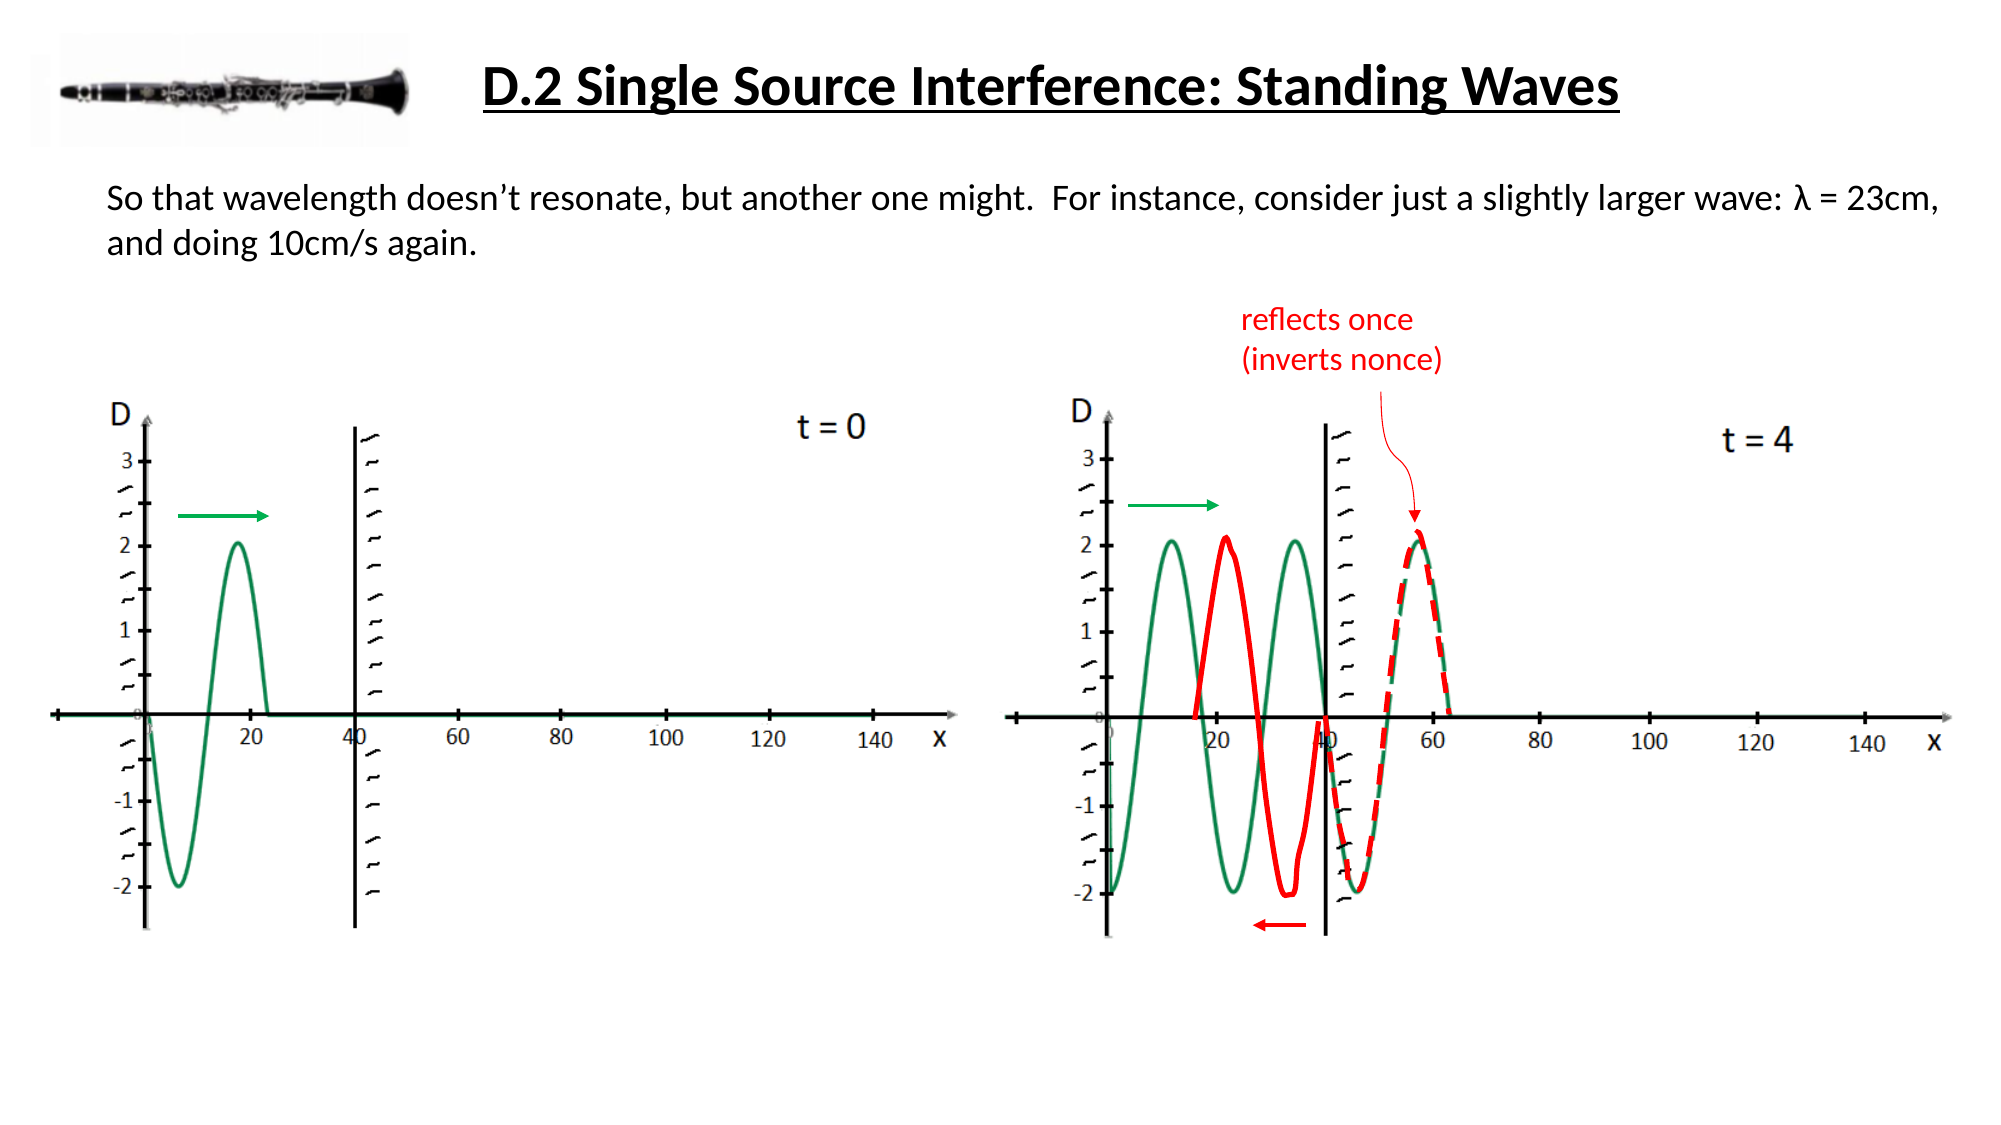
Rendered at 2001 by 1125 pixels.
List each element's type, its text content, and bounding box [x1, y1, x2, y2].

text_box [30, 27, 443, 147]
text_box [1332, 440, 1464, 475]
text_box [30, 374, 982, 965]
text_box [966, 376, 1961, 946]
text_box reflects once (inverts nonce) [1226, 290, 1459, 376]
text_box D.2 Single Source Interference: Standing Waves [467, 48, 1719, 131]
text_box So that wavelength doesn’t resonate, but another one might. For instance, consider just a slightly larger wave: λ = 23cm, and doing 10cm/s again. [91, 166, 1955, 271]
